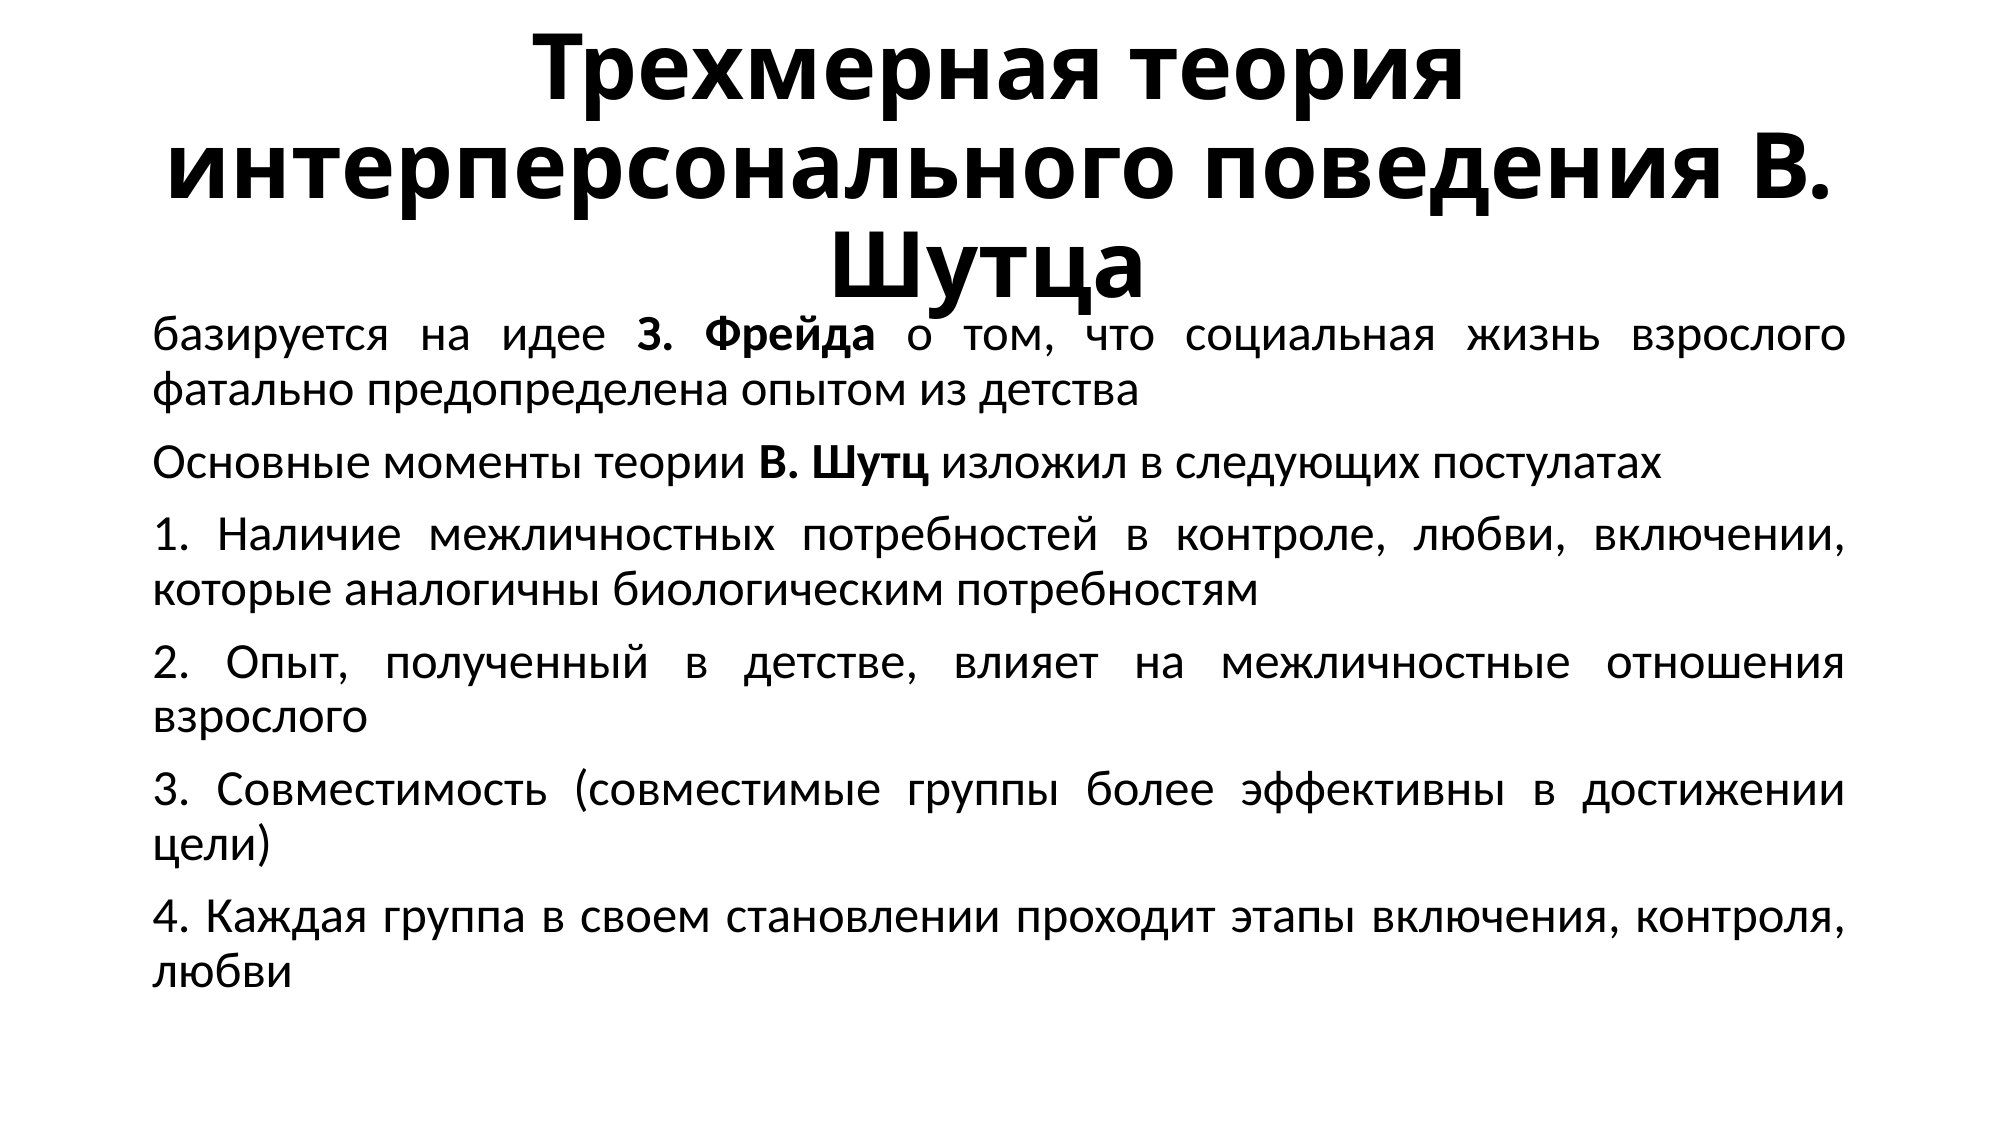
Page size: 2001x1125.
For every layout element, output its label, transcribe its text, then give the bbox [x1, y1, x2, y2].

list базируется на идее З. Фрейда о том, что социальная жизнь взрослого фатально предопределена опытом из детства Основные моменты теории В. Шутц изложил в следующих постулатах 1. Наличие межличностных потребностей в контроле, любви, включении, которые аналогичны биологическим потребностям 2. Опыт, полученный в детстве, влияет на межличностные отношения взрослого 3. Совместимость (совместимые группы более эффективны в достижении цели) 4. Каждая группа в своем становлении проходит этапы включения, контроля, любви [137, 299, 1863, 1014]
title Трехмерная теория интерперсонального поведения В. Шутца [137, 59, 1863, 278]
